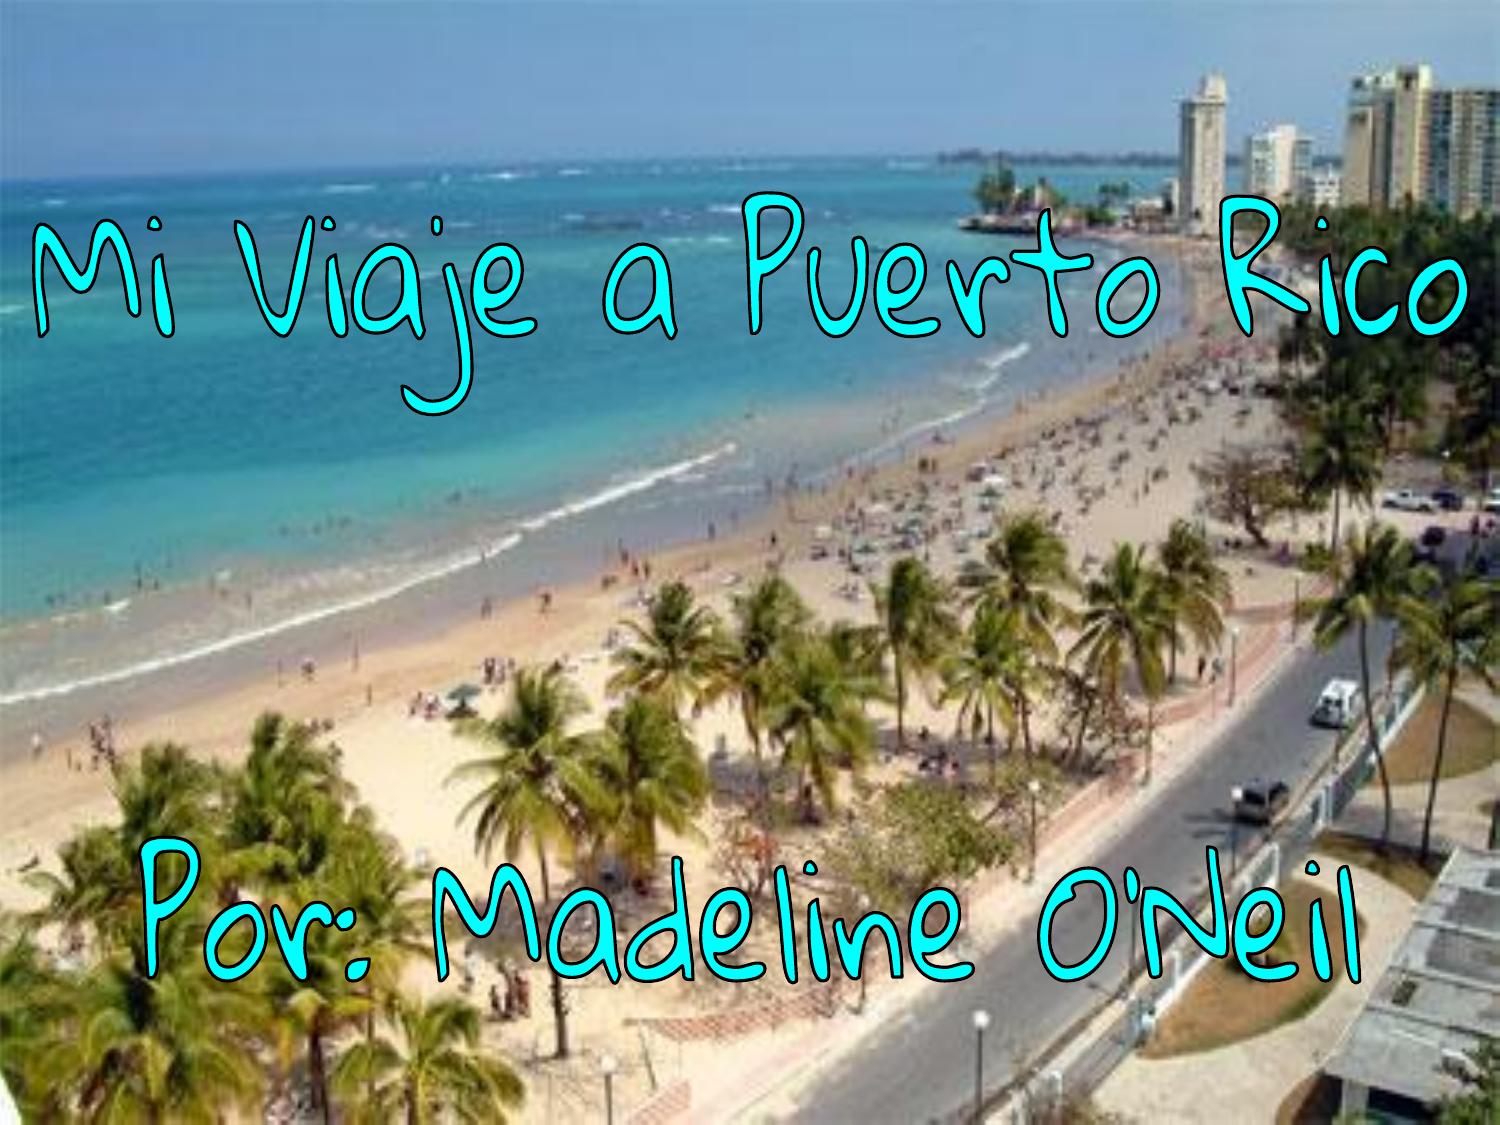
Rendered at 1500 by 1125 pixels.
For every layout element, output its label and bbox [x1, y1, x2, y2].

text_box [1316, 217, 1329, 230]
text_box [1038, 867, 1117, 981]
text_box [0, 0, 1500, 1125]
text_box [1338, 866, 1360, 983]
text_box [139, 837, 200, 978]
text_box [1306, 861, 1319, 875]
text_box [909, 888, 974, 981]
text_box [326, 254, 348, 337]
text_box [603, 244, 677, 339]
text_box [1010, 209, 1093, 337]
text_box [346, 958, 370, 981]
text_box [947, 257, 1010, 337]
text_box [153, 254, 174, 337]
text_box [271, 902, 334, 981]
text_box [432, 216, 442, 235]
text_box [625, 857, 693, 982]
text_box [433, 864, 540, 981]
text_box [335, 908, 355, 930]
text_box [471, 244, 537, 337]
text_box [1125, 867, 1139, 903]
text_box [233, 353, 1396, 489]
text_box [1407, 257, 1469, 337]
text_box [808, 899, 829, 981]
text_box [322, 217, 335, 230]
text_box [804, 861, 817, 875]
text_box [204, 902, 267, 981]
text_box [700, 888, 766, 981]
text_box [1310, 899, 1332, 981]
text_box [1097, 257, 1159, 337]
text_box [775, 866, 797, 983]
text_box [1343, 247, 1400, 337]
text_box [1220, 196, 1310, 337]
text_box [235, 216, 314, 337]
text_box [1233, 888, 1298, 981]
text_box [1320, 254, 1341, 337]
text_box [547, 888, 621, 984]
text_box [808, 237, 868, 337]
text_box [1141, 846, 1228, 978]
text_box [148, 217, 161, 230]
text_box [472, 306, 503, 353]
text_box [743, 192, 803, 334]
text_box [401, 264, 473, 415]
text_box [874, 244, 940, 337]
text_box [436, 949, 1240, 1055]
text_box [833, 912, 902, 979]
text_box [33, 220, 140, 337]
text_box [352, 244, 425, 339]
